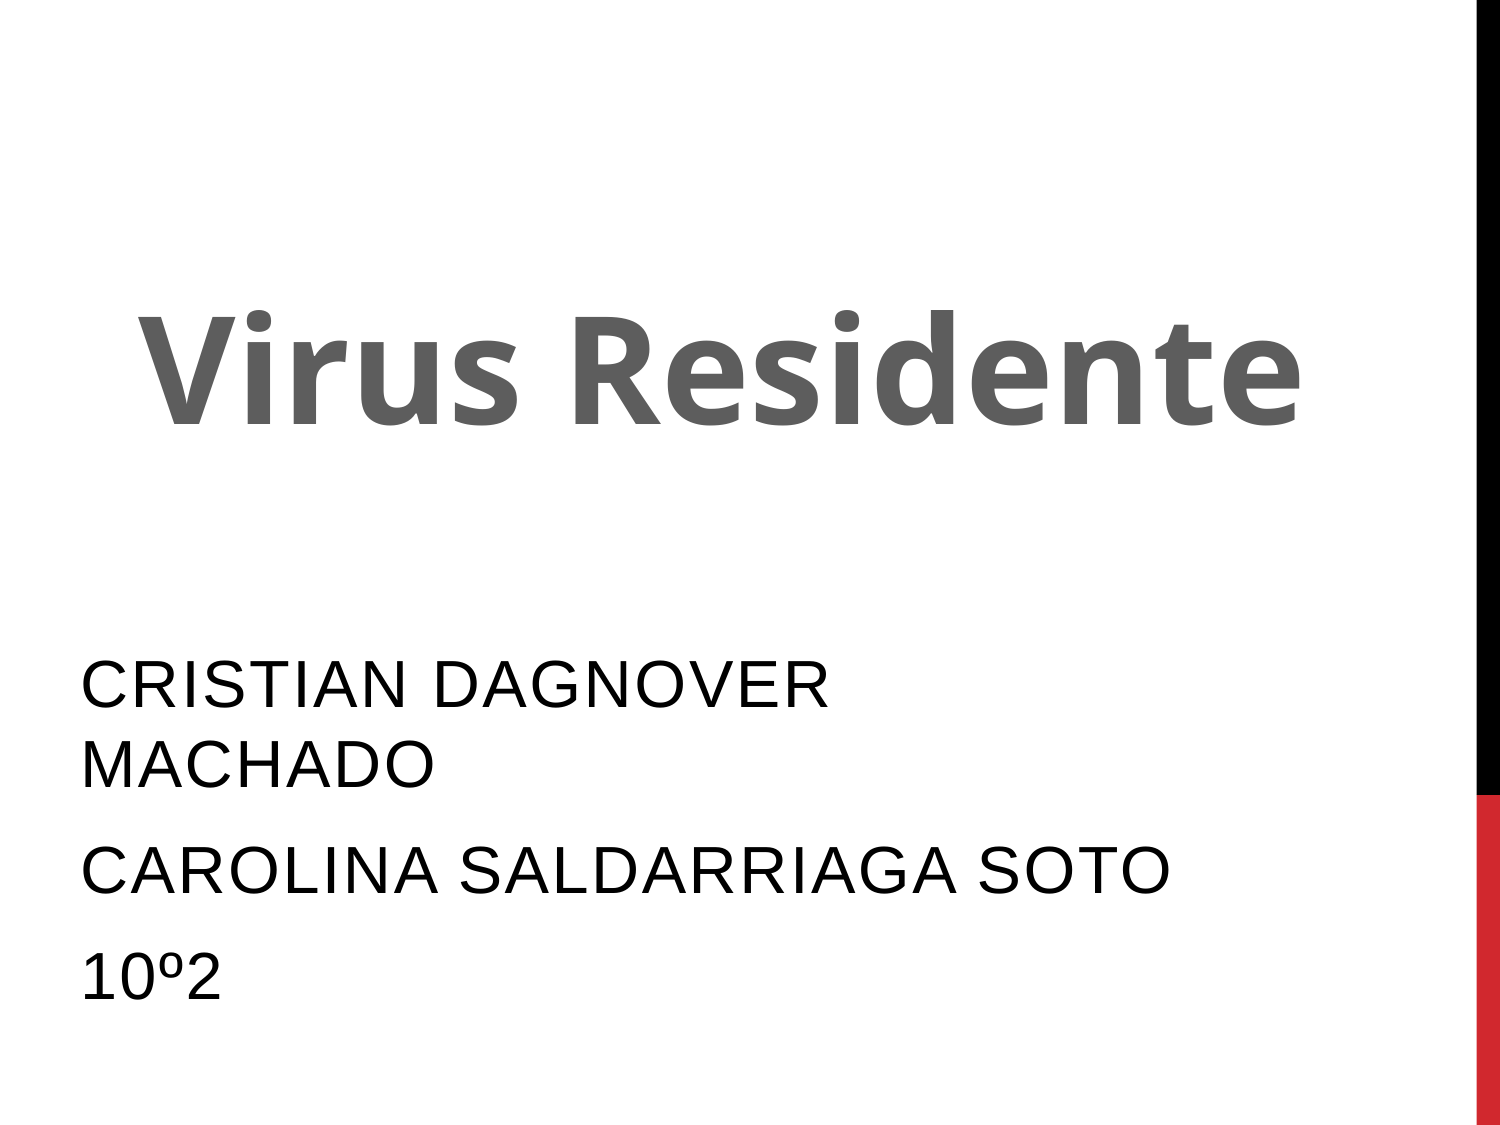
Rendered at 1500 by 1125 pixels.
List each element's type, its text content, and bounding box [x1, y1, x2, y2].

subtitle Cristian Dagnover Machado Carolina Saldarriaga Soto 10º2 [64, 633, 1190, 784]
title Virus Residente [123, 243, 1399, 485]
